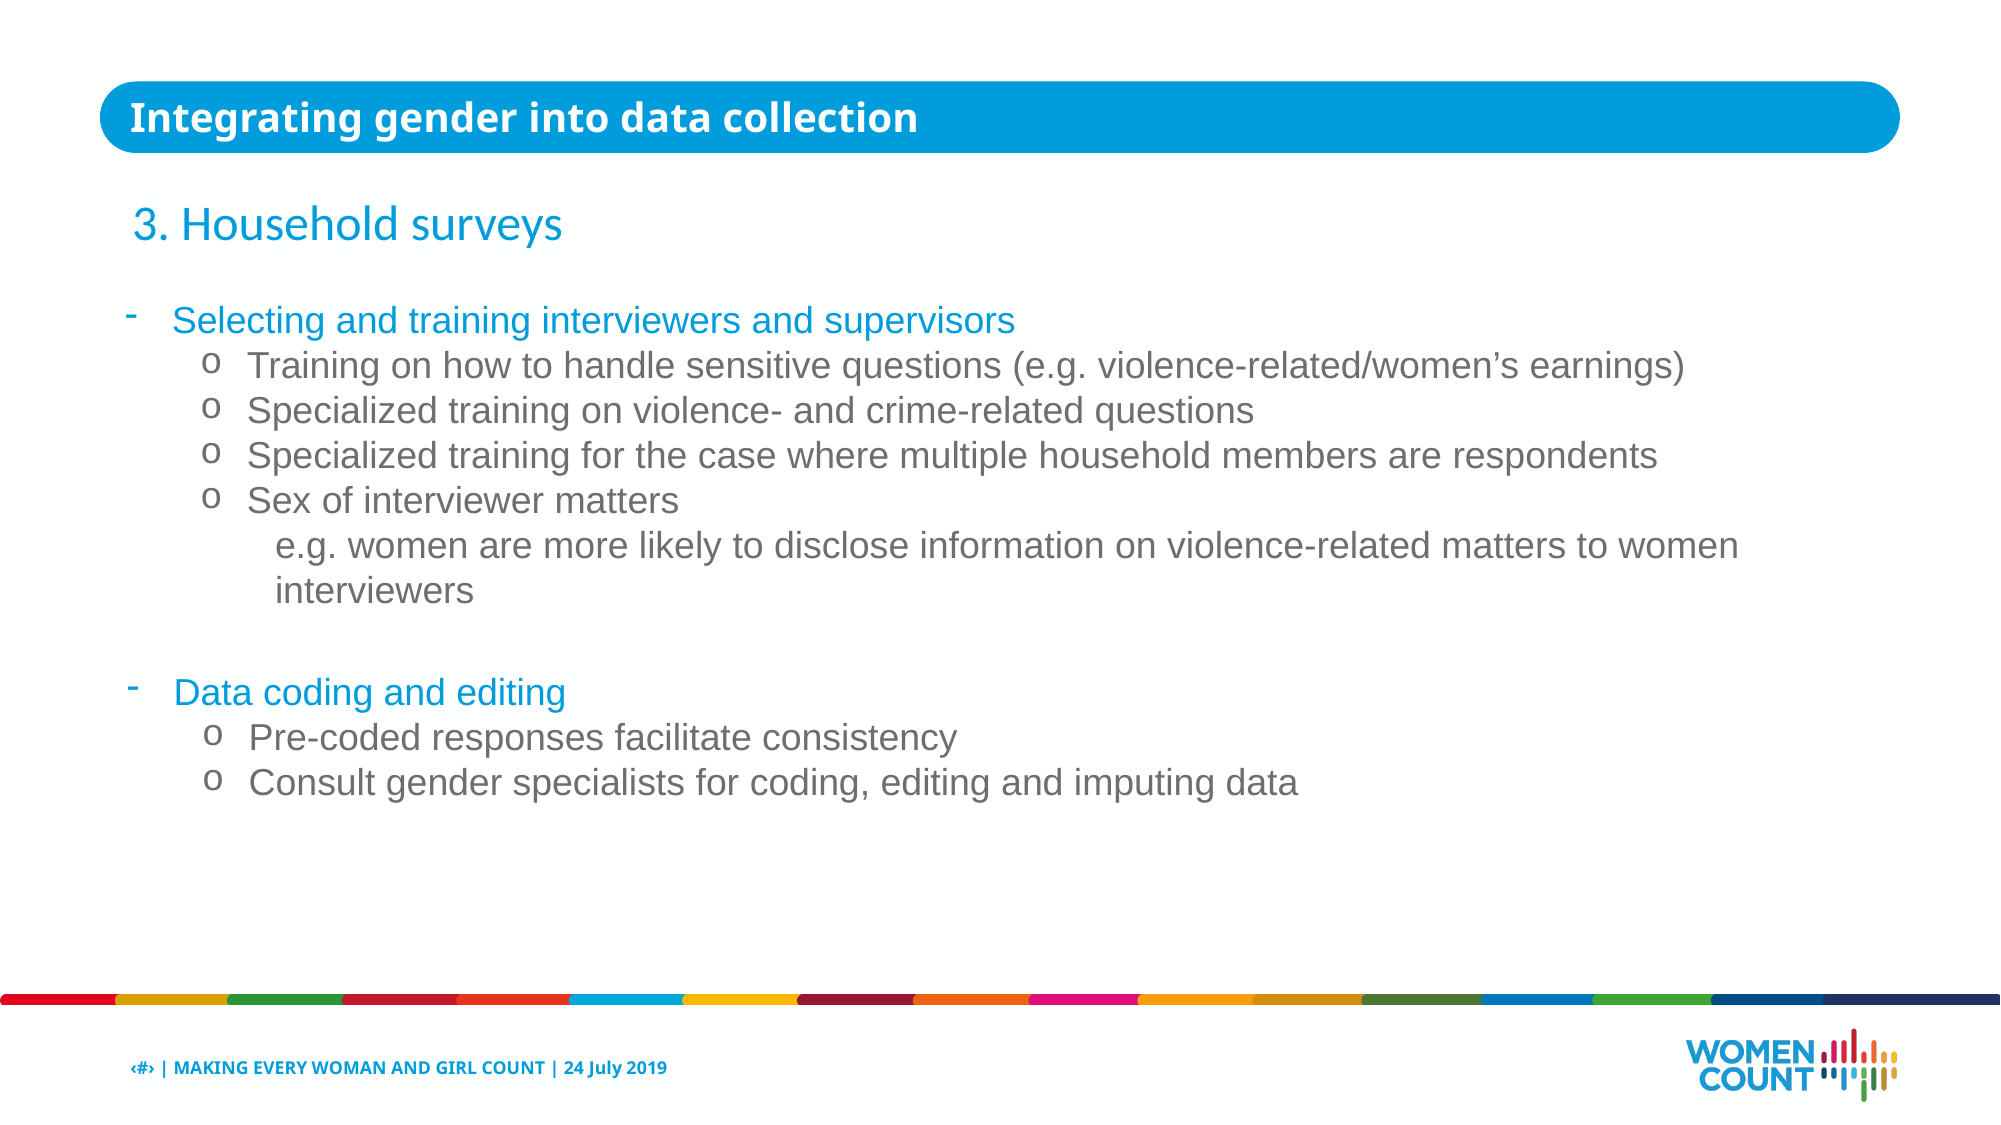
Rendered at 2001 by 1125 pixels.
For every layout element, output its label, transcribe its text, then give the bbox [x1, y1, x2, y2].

text_box Data coding and editing Pre-coded responses facilitate consistency Consult gender specialists for coding, editing and imputing data [112, 660, 1894, 811]
text_box Selecting and training interviewers and supervisors Training on how to handle sensitive questions (e.g. violence-related/women’s earnings) Specialized training on violence- and crime-related questions Specialized training for the case where multiple household members are respondents Sex of interviewer matters e.g. women are more likely to disclose information on violence-related matters to women interviewers [110, 288, 1892, 619]
list Integrating gender into data collection [130, 92, 1872, 191]
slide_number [130, 1056, 1198, 1078]
list 3. Household surveys [132, 190, 1874, 252]
